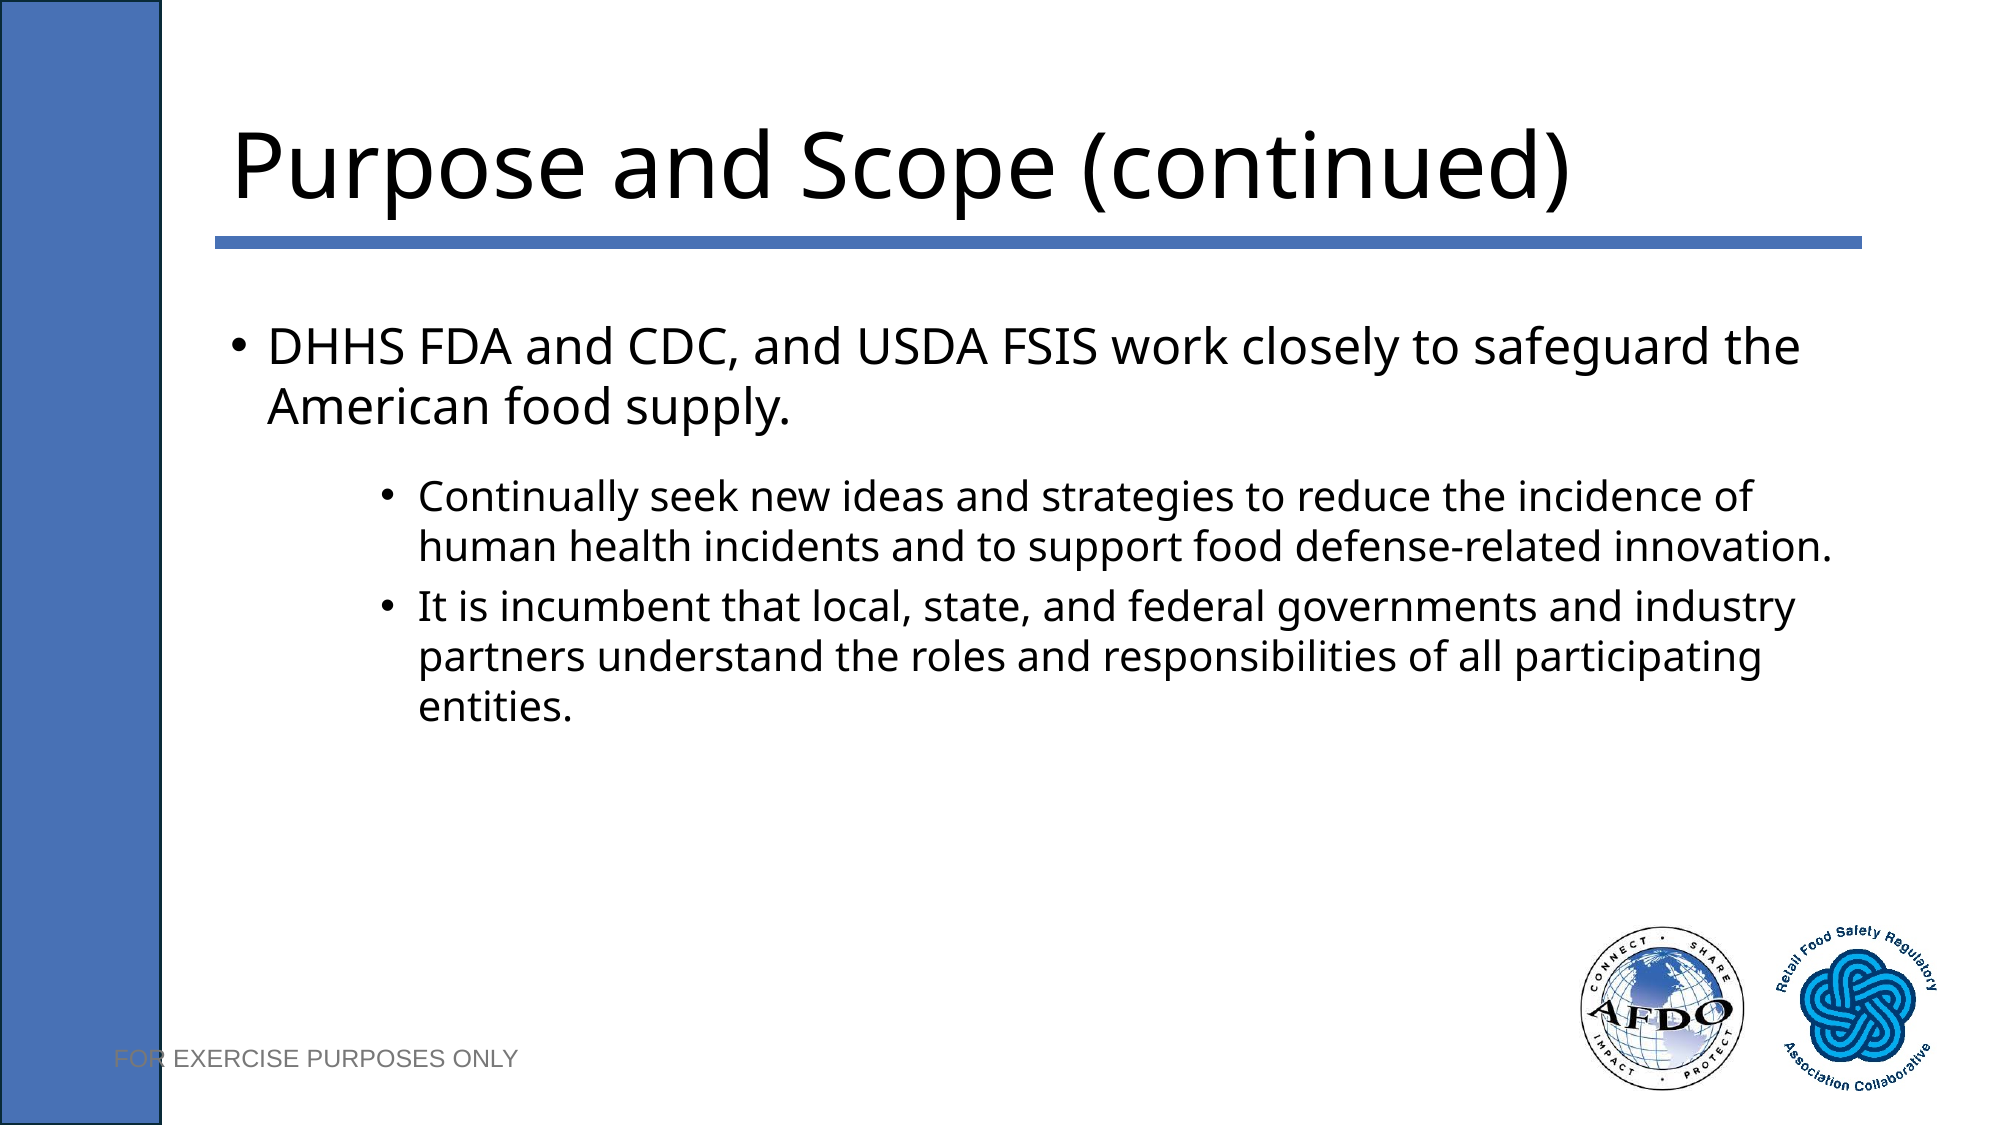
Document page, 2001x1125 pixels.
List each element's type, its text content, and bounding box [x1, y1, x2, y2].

picture [1579, 925, 1745, 1091]
list DHHS FDA and CDC, and USDA FSIS work closely to safeguard the American food supply. Continually seek new ideas and strategies to reduce the incidence of human health incidents and to support food defense-related innovation. It is incumbent that local, state, and federal governments and industry partners understand the roles and responsibilities of all participating entities. [215, 306, 1863, 833]
title Purpose and Scope (continued) [215, 110, 1863, 227]
footer FOR EXERCISE PURPOSES ONLY [0, 1042, 634, 1103]
picture [1776, 925, 1937, 1091]
